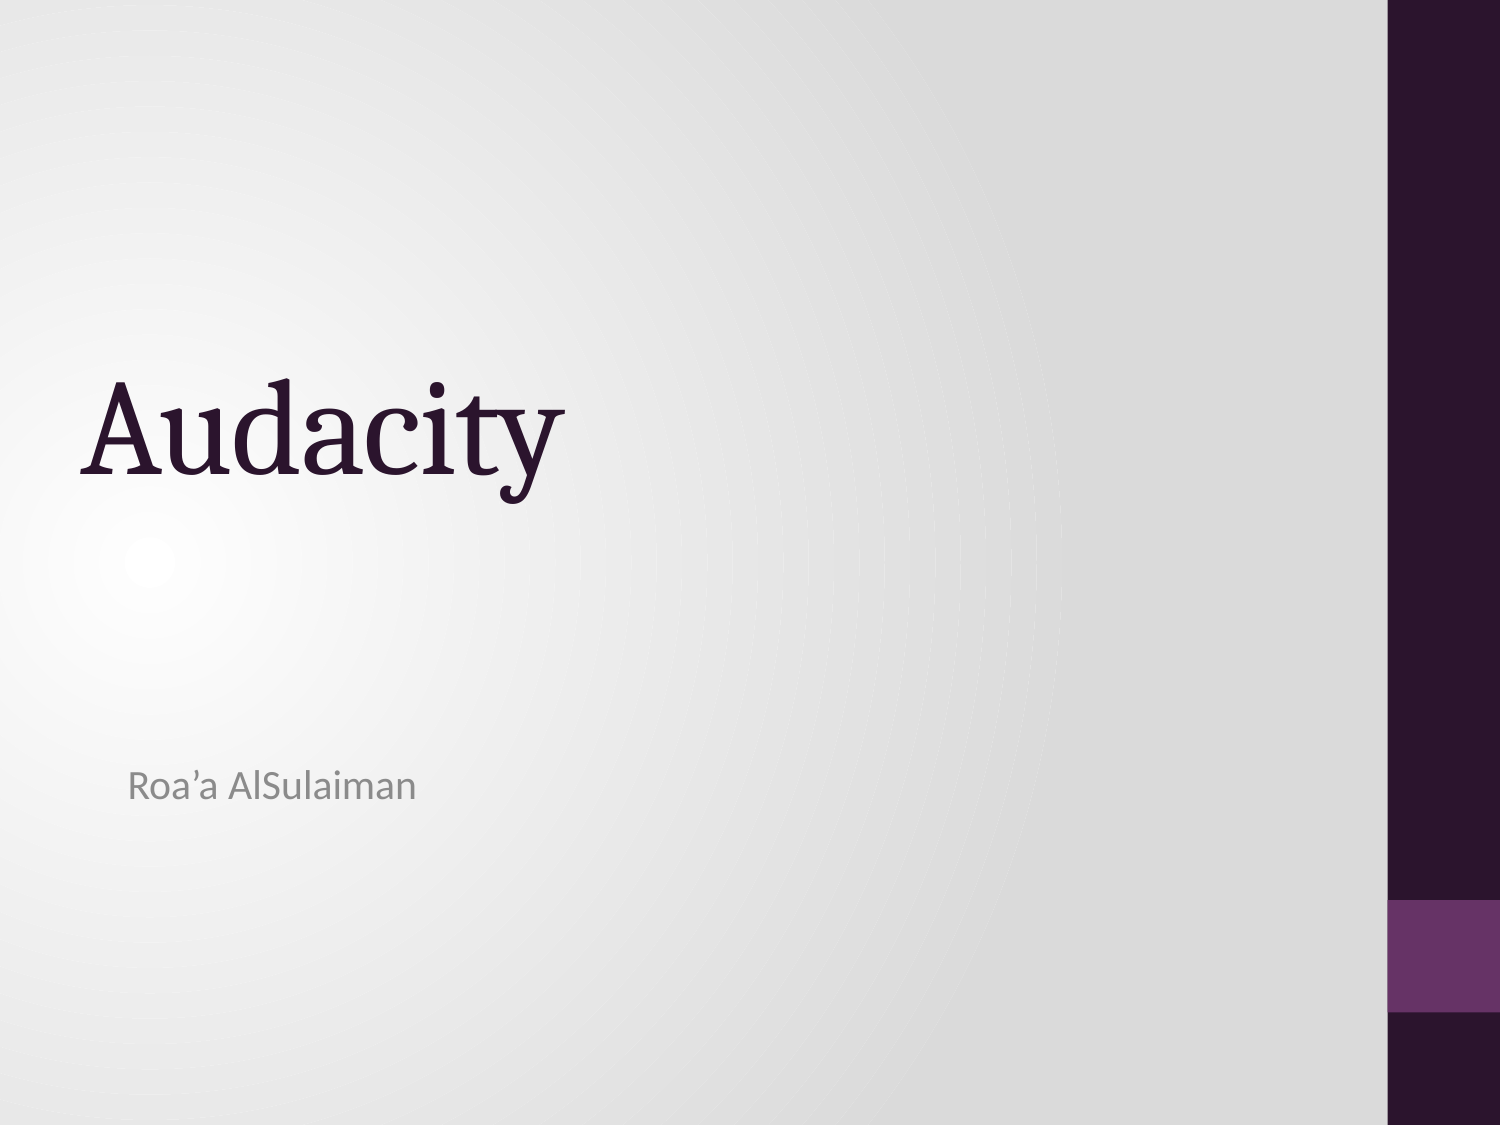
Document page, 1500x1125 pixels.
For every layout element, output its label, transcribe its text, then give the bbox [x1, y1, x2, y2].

subtitle Roa’a AlSulaiman [112, 750, 1173, 925]
title Audacity [65, 84, 1303, 510]
